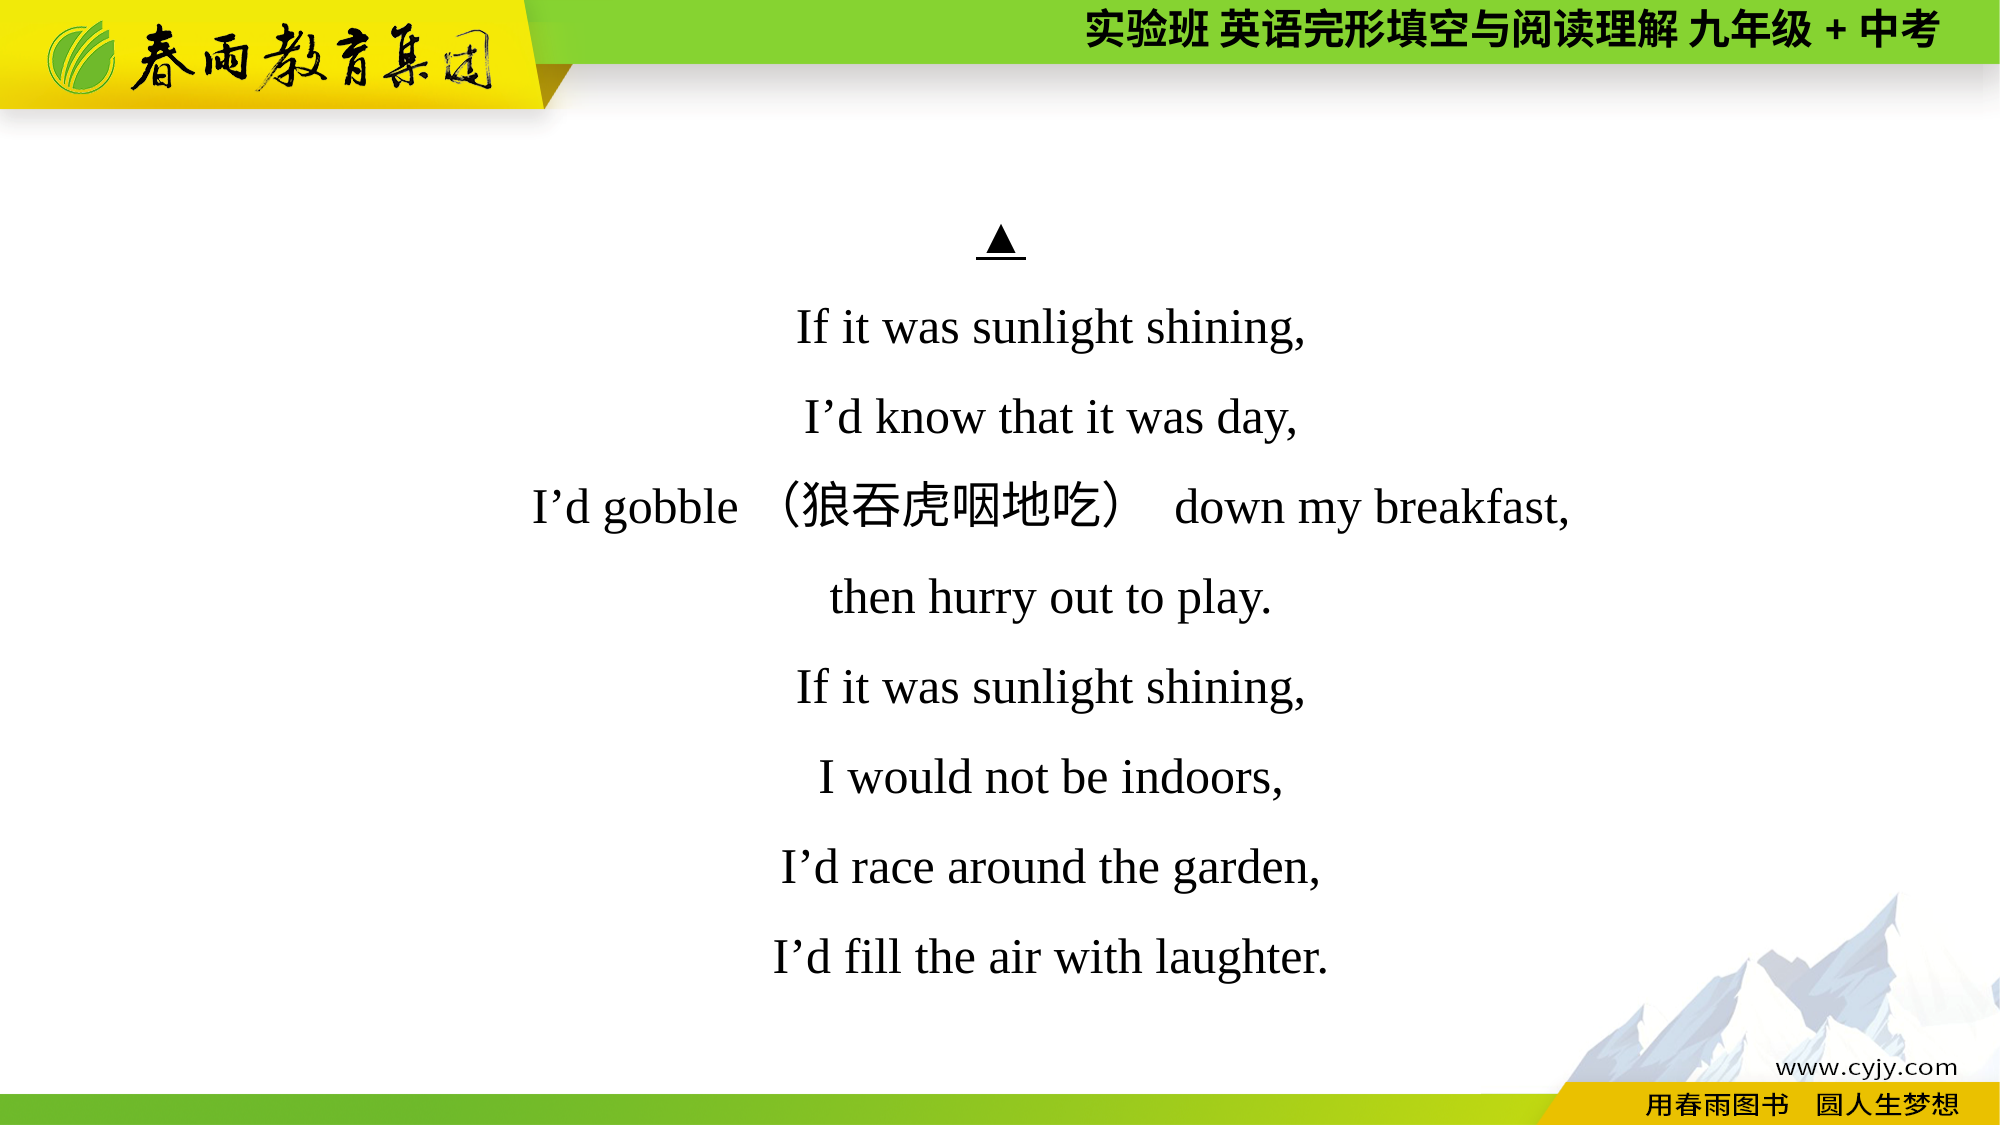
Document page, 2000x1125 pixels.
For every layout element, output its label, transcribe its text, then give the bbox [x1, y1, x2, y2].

picture [0, 0, 2000, 1125]
list ▲ If it was sunlight shining, I’d know that it was day, I’d gobble（狼吞虎咽地吃） down my breakfast, then hurry out to play. If it was sunlight shining, I would not be indoors, I’d race around the garden, I’d fill the air with laughter. [59, 166, 1944, 1000]
